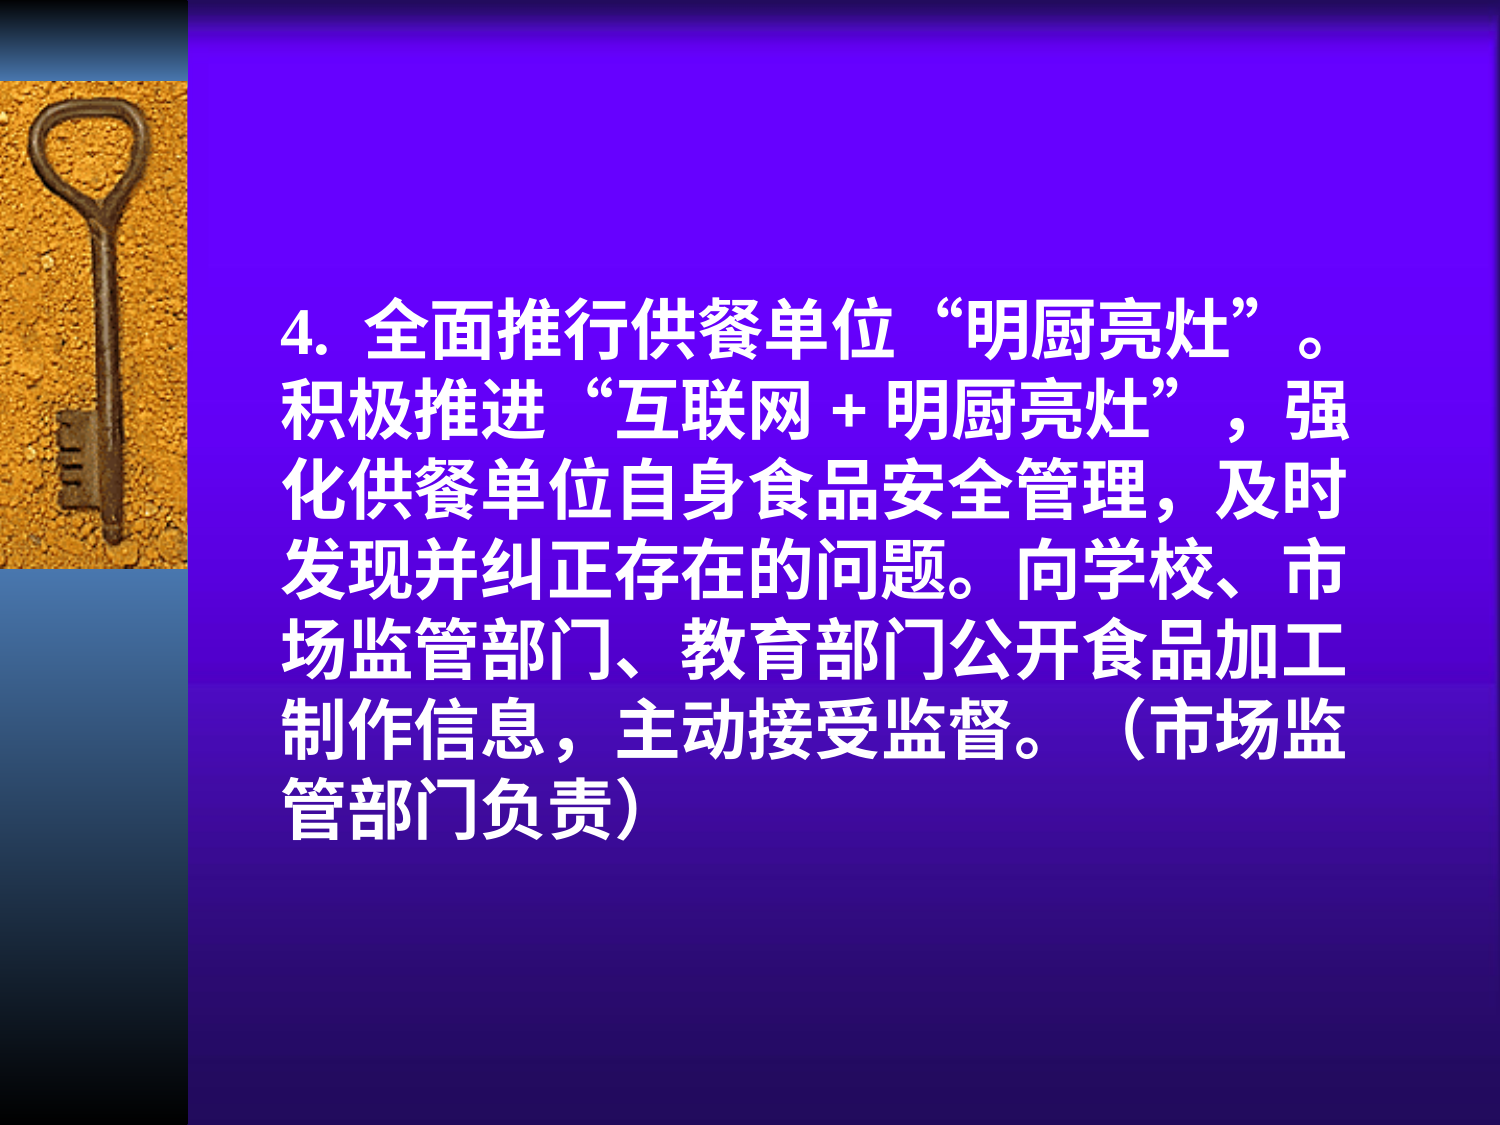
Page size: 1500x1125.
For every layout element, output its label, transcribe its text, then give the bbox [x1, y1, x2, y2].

picture [0, 0, 1500, 1125]
text_box 4. 全面推行供餐单位“明厨亮灶”。积极推进“互联网+明厨亮灶”，强化供餐单位自身食品安全管理，及时发现并纠正存在的问题。向学校、市场监管部门、教育部门公开食品加工制作信息，主动接受监督。（市场监管部门负责） [265, 160, 1424, 936]
